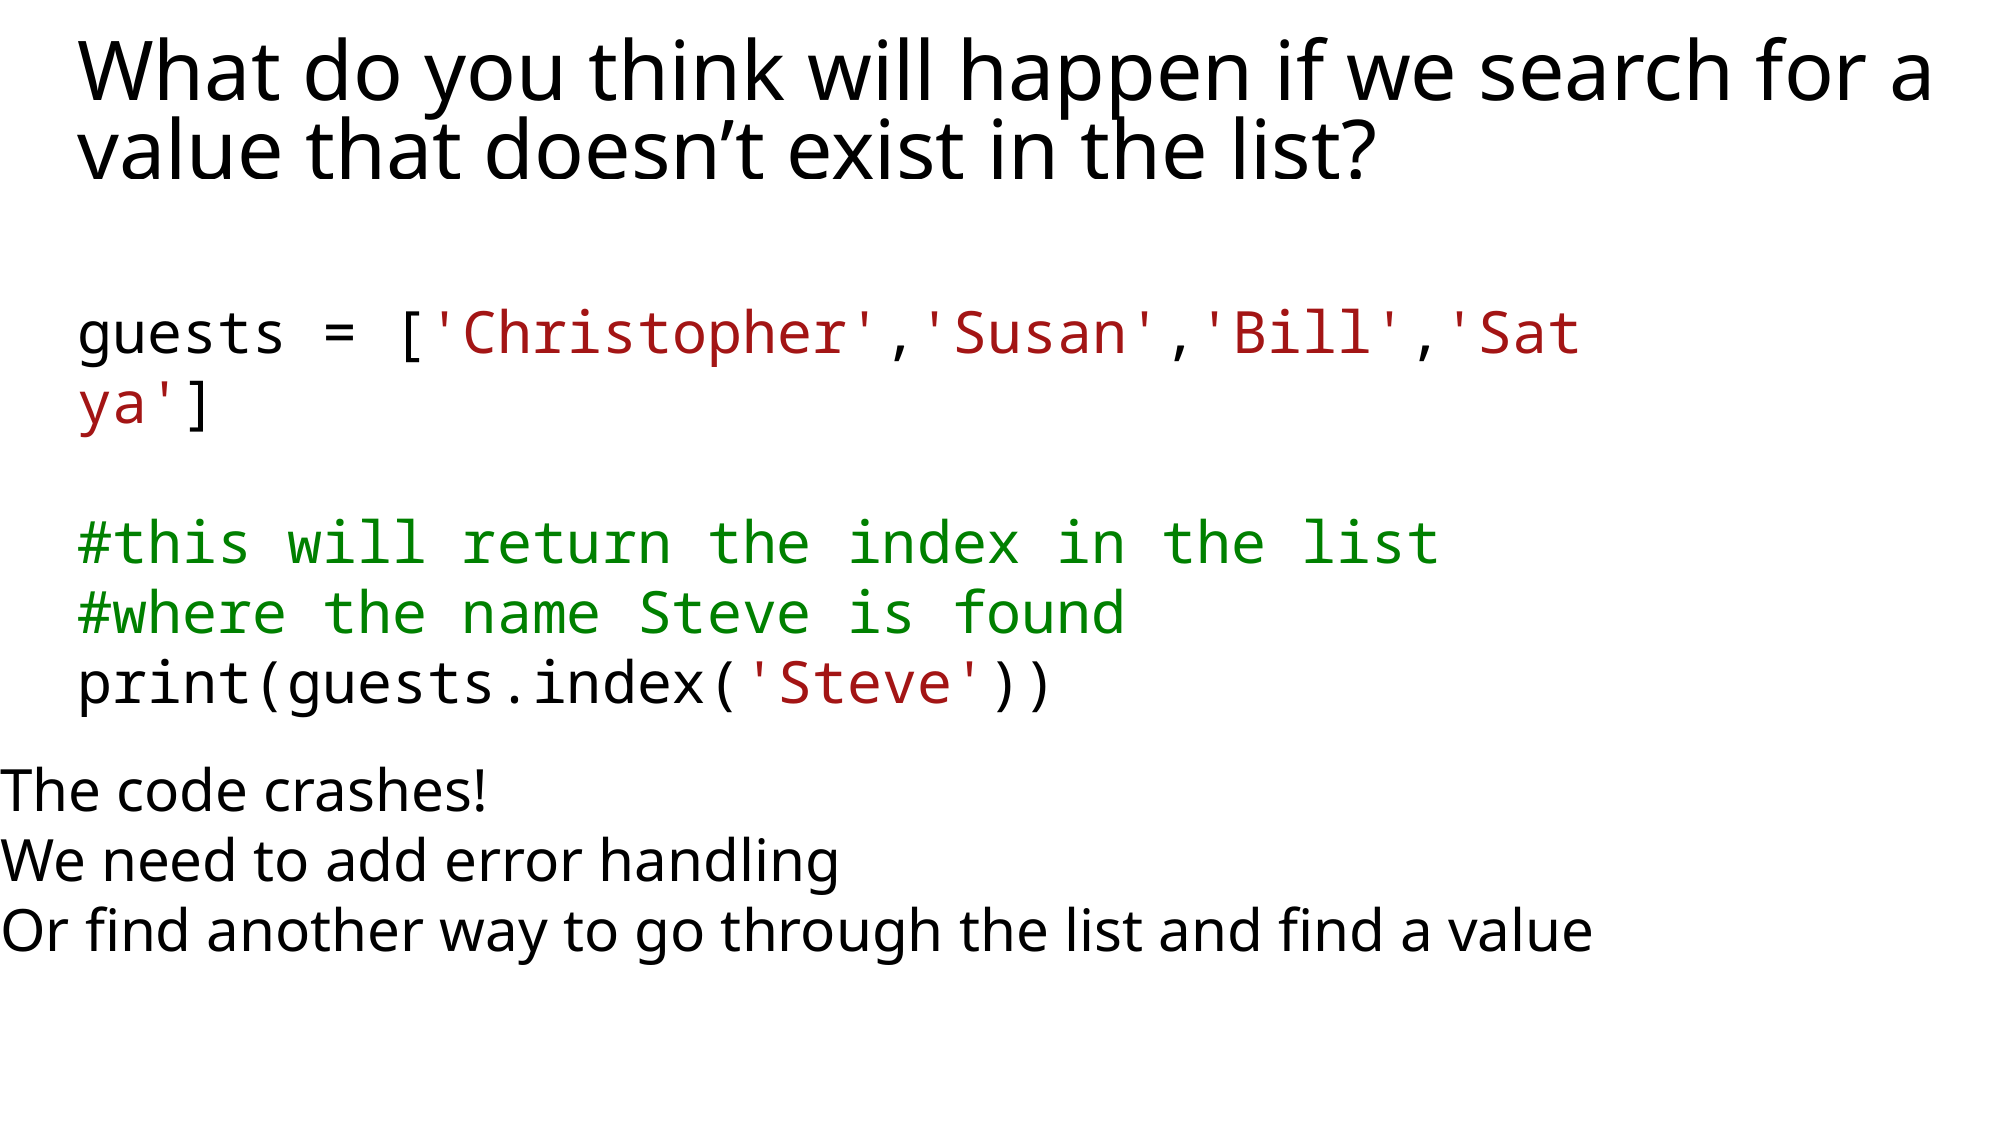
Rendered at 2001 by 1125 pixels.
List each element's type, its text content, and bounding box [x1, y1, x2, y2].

text_box The code crashes! We need to add error handling Or find another way to go through the list and find a value [0, 745, 1610, 971]
title What do you think will happen if we search for a value that doesn’t exist in the list? [62, 29, 1953, 205]
list guests = ['Christopher','Susan','Bill','Satya'] #this will return the index in the list #where the name Steve is found print(guests.index('Steve')) [62, 179, 1613, 832]
